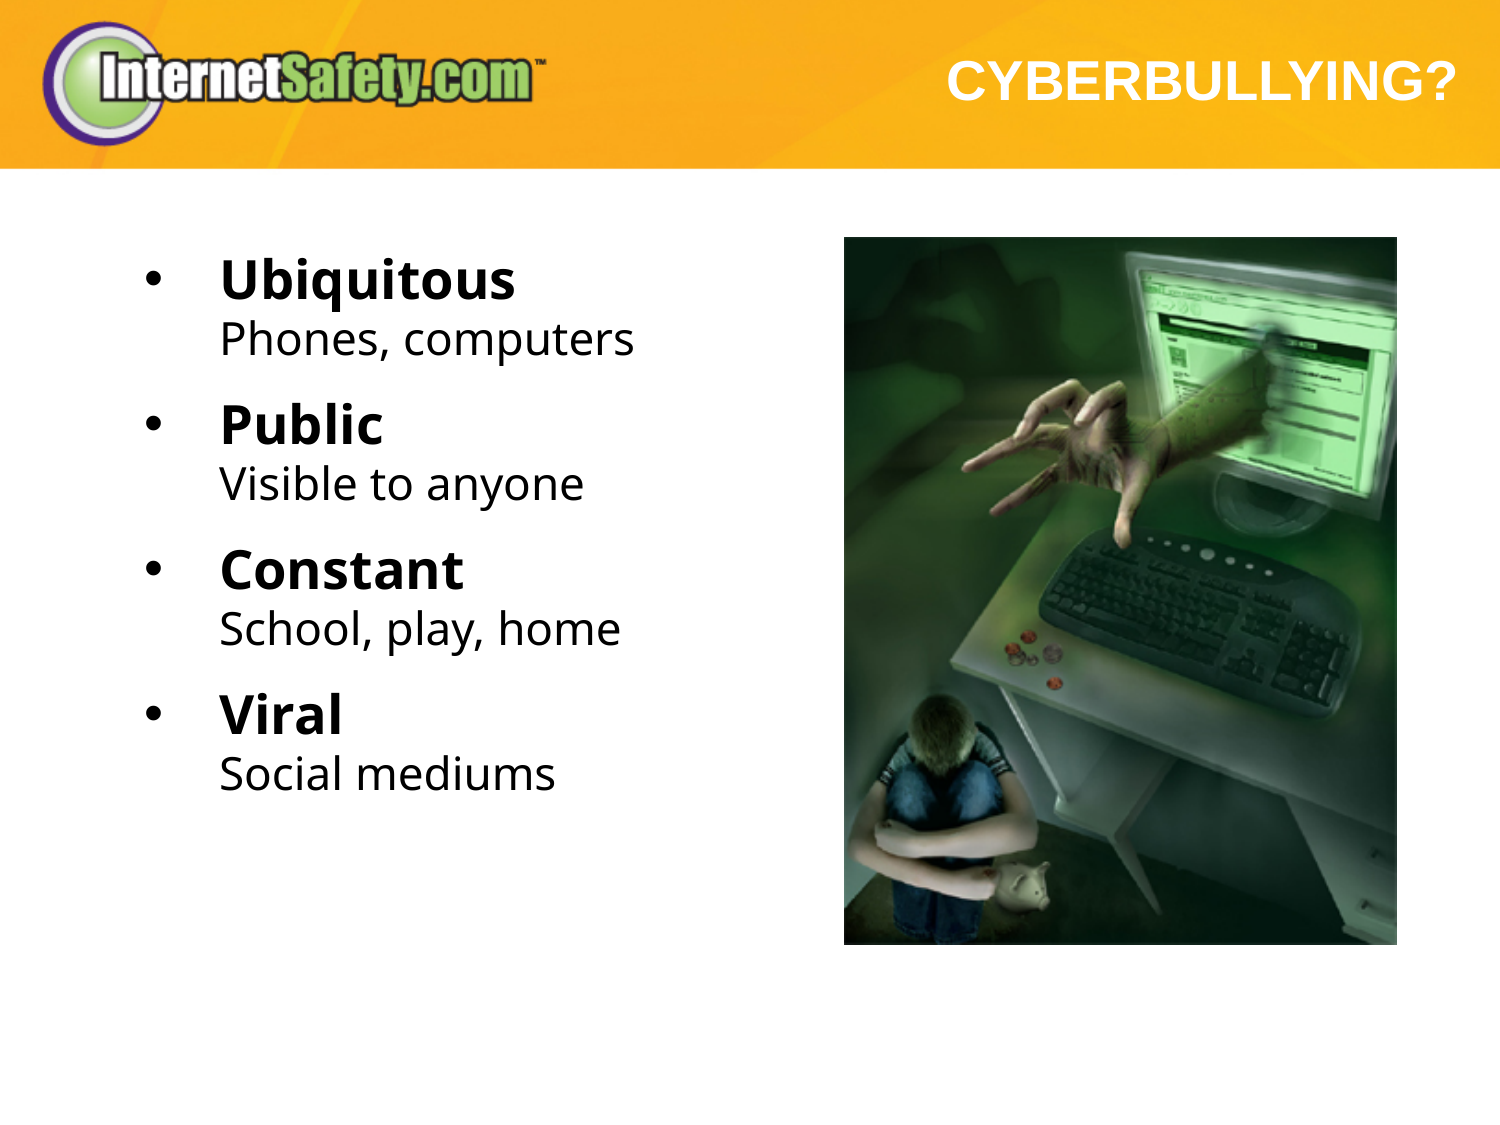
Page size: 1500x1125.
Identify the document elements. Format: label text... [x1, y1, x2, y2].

text_box Cyberbullying? [564, 36, 1474, 119]
text_box Ubiquitous Phones, computers Public Visible to anyone Constant School, play, home Viral Social mediums [129, 237, 730, 945]
picture [0, 0, 1500, 1125]
